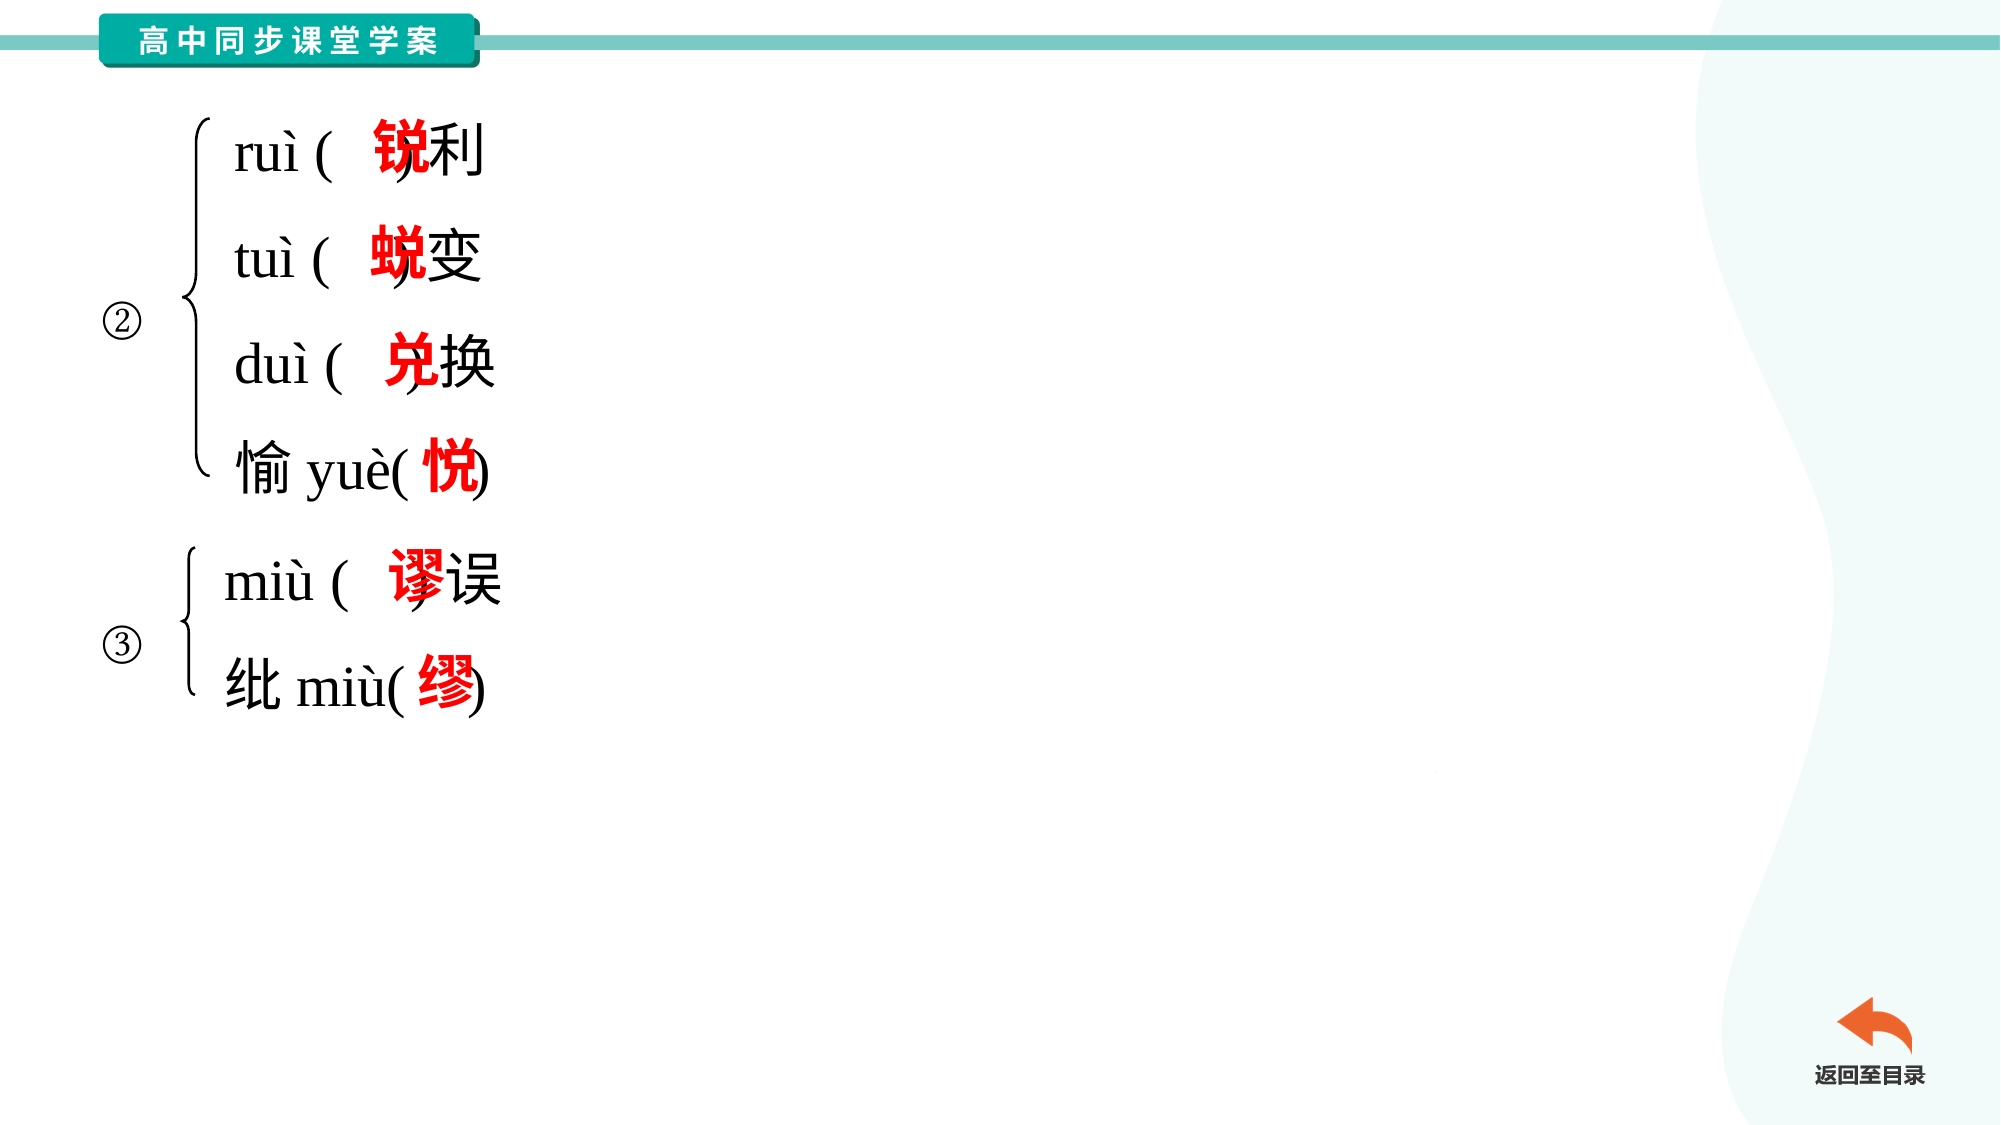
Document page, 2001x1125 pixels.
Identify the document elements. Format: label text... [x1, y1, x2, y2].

text_box 锐 [351, 78, 453, 181]
text_box [181, 546, 196, 696]
text_box ③ [100, 568, 187, 675]
text_box miù ( )误 纰miù( ) [224, 505, 587, 719]
picture [0, 0, 2000, 1125]
text_box ruì ( )利 tuì ( )变 duì ( )换 愉yuè( ) [234, 76, 581, 502]
text_box ② [100, 244, 187, 351]
text_box 蜕 [347, 184, 449, 287]
text_box [182, 117, 210, 477]
text_box 悦 [399, 396, 501, 499]
text_box 缪 [395, 613, 497, 716]
text_box 兑 [360, 290, 462, 393]
text_box 谬 [366, 507, 468, 610]
